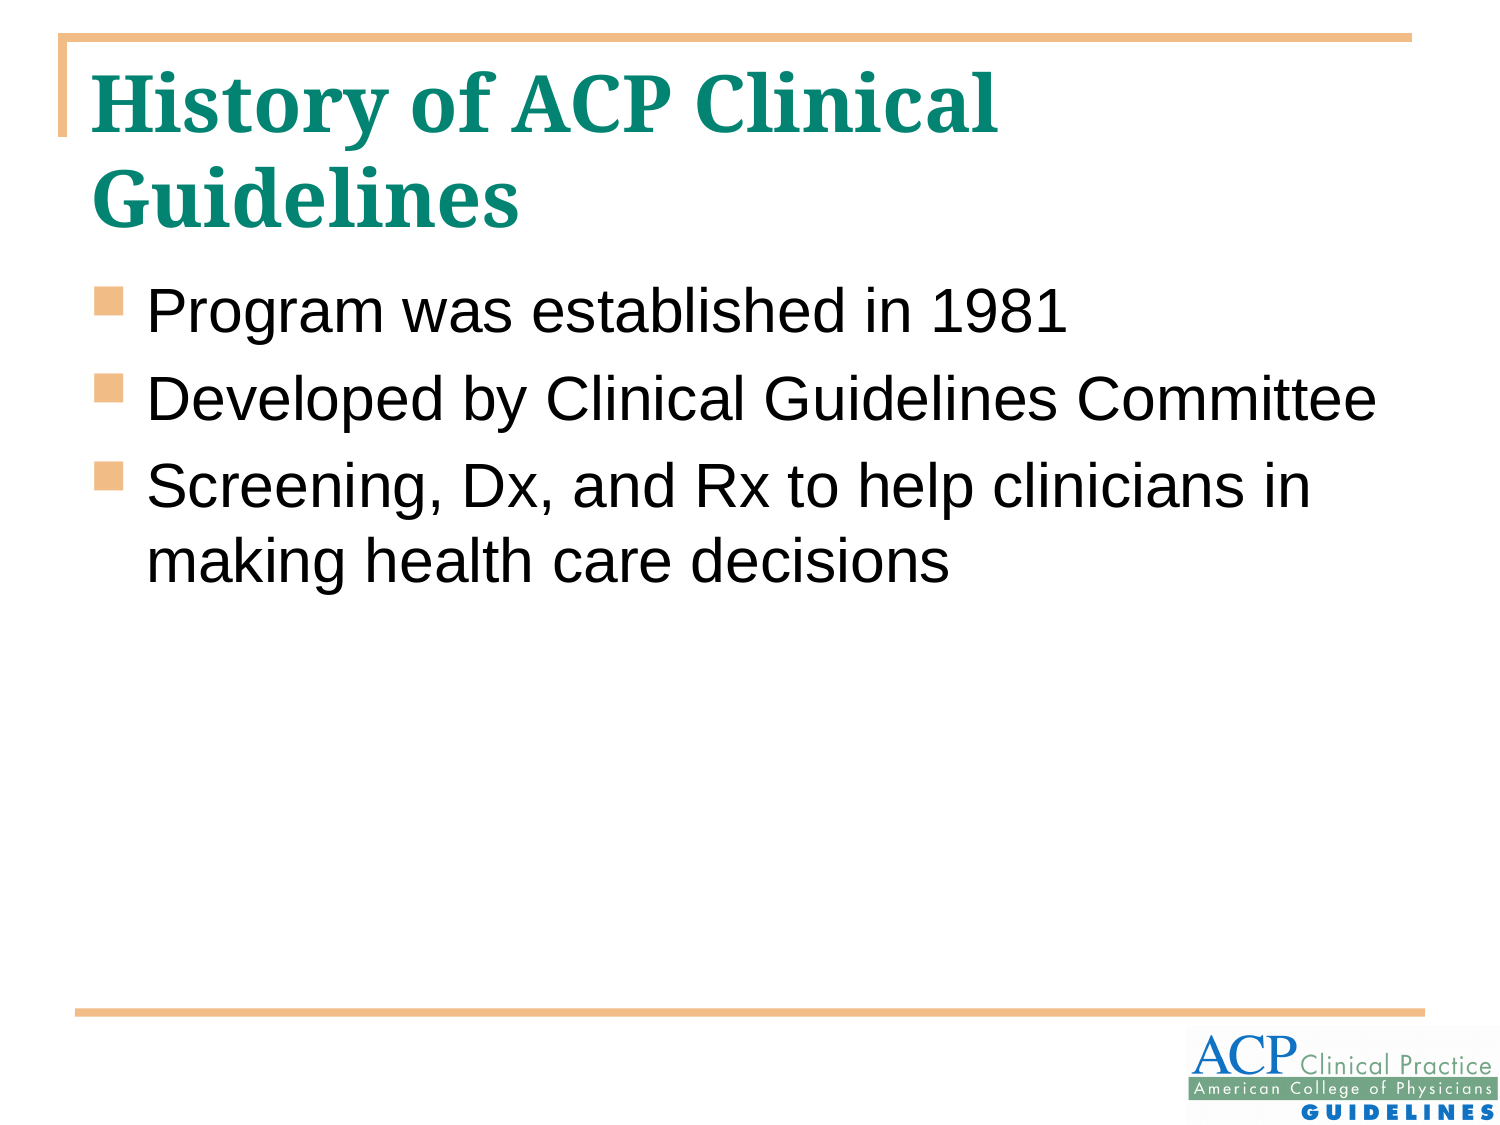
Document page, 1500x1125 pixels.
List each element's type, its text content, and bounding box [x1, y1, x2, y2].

title History of ACP Clinical Guidelines [74, 45, 1426, 233]
list Program was established in 1981 Developed by Clinical Guidelines Committee Screening, Dx, and Rx to help clinicians in making health care decisions [74, 262, 1426, 1006]
picture [1187, 1026, 1500, 1125]
